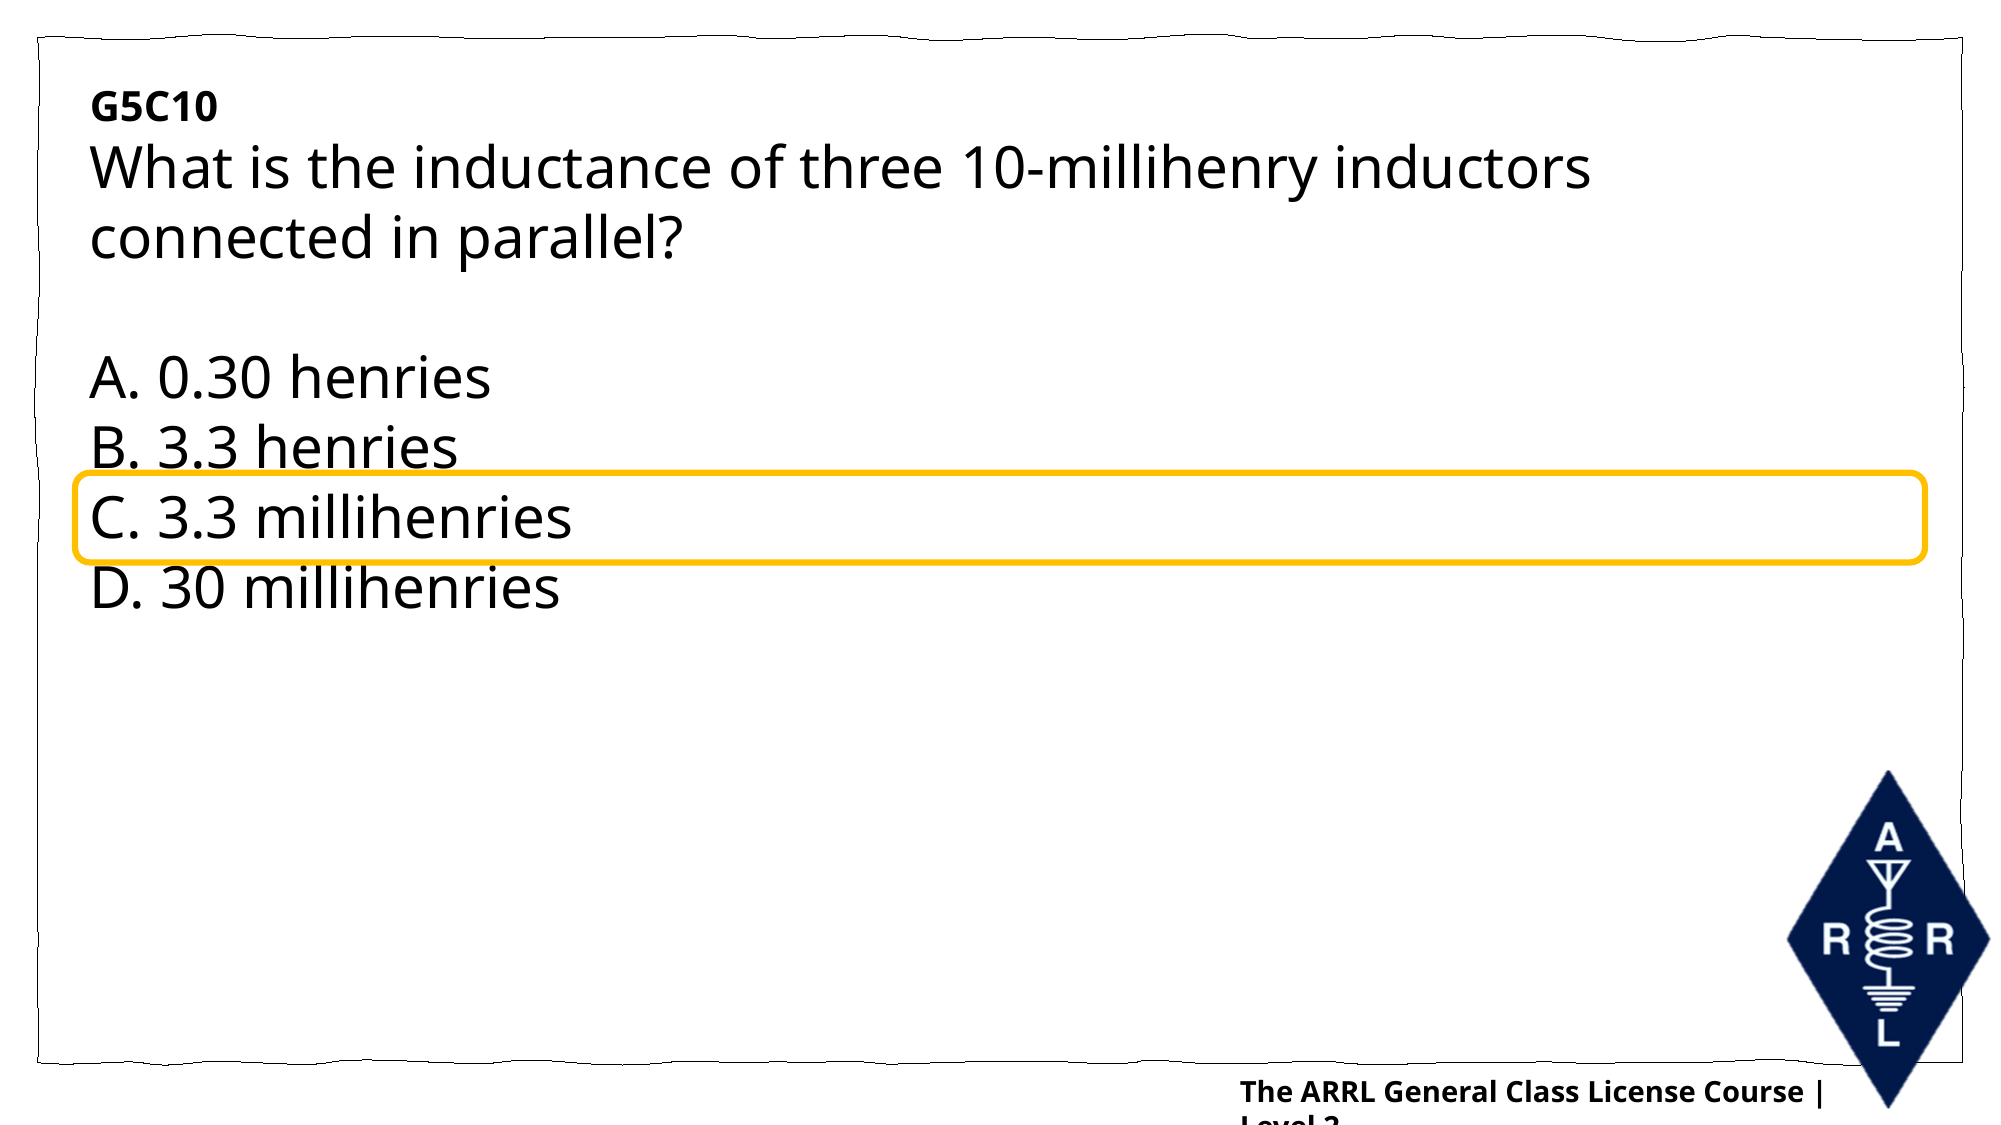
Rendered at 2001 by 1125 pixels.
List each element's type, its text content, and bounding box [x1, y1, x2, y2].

picture [1773, 752, 1999, 1125]
text_box G5C10 What is the inductance of three 10-millihenry inductors connected in parallel? A. 0.30 henries B. 3.3 henries C. 3.3 millihenries D. 30 millihenries [75, 556, 1850, 628]
text_box [73, 471, 1927, 564]
text_box G5C10 What is the inductance of three 10-millihenry inductors connected in parallel? A. 0.30 henries B. 3.3 henries C. 3.3 millihenries D. 30 millihenries [75, 72, 1850, 479]
